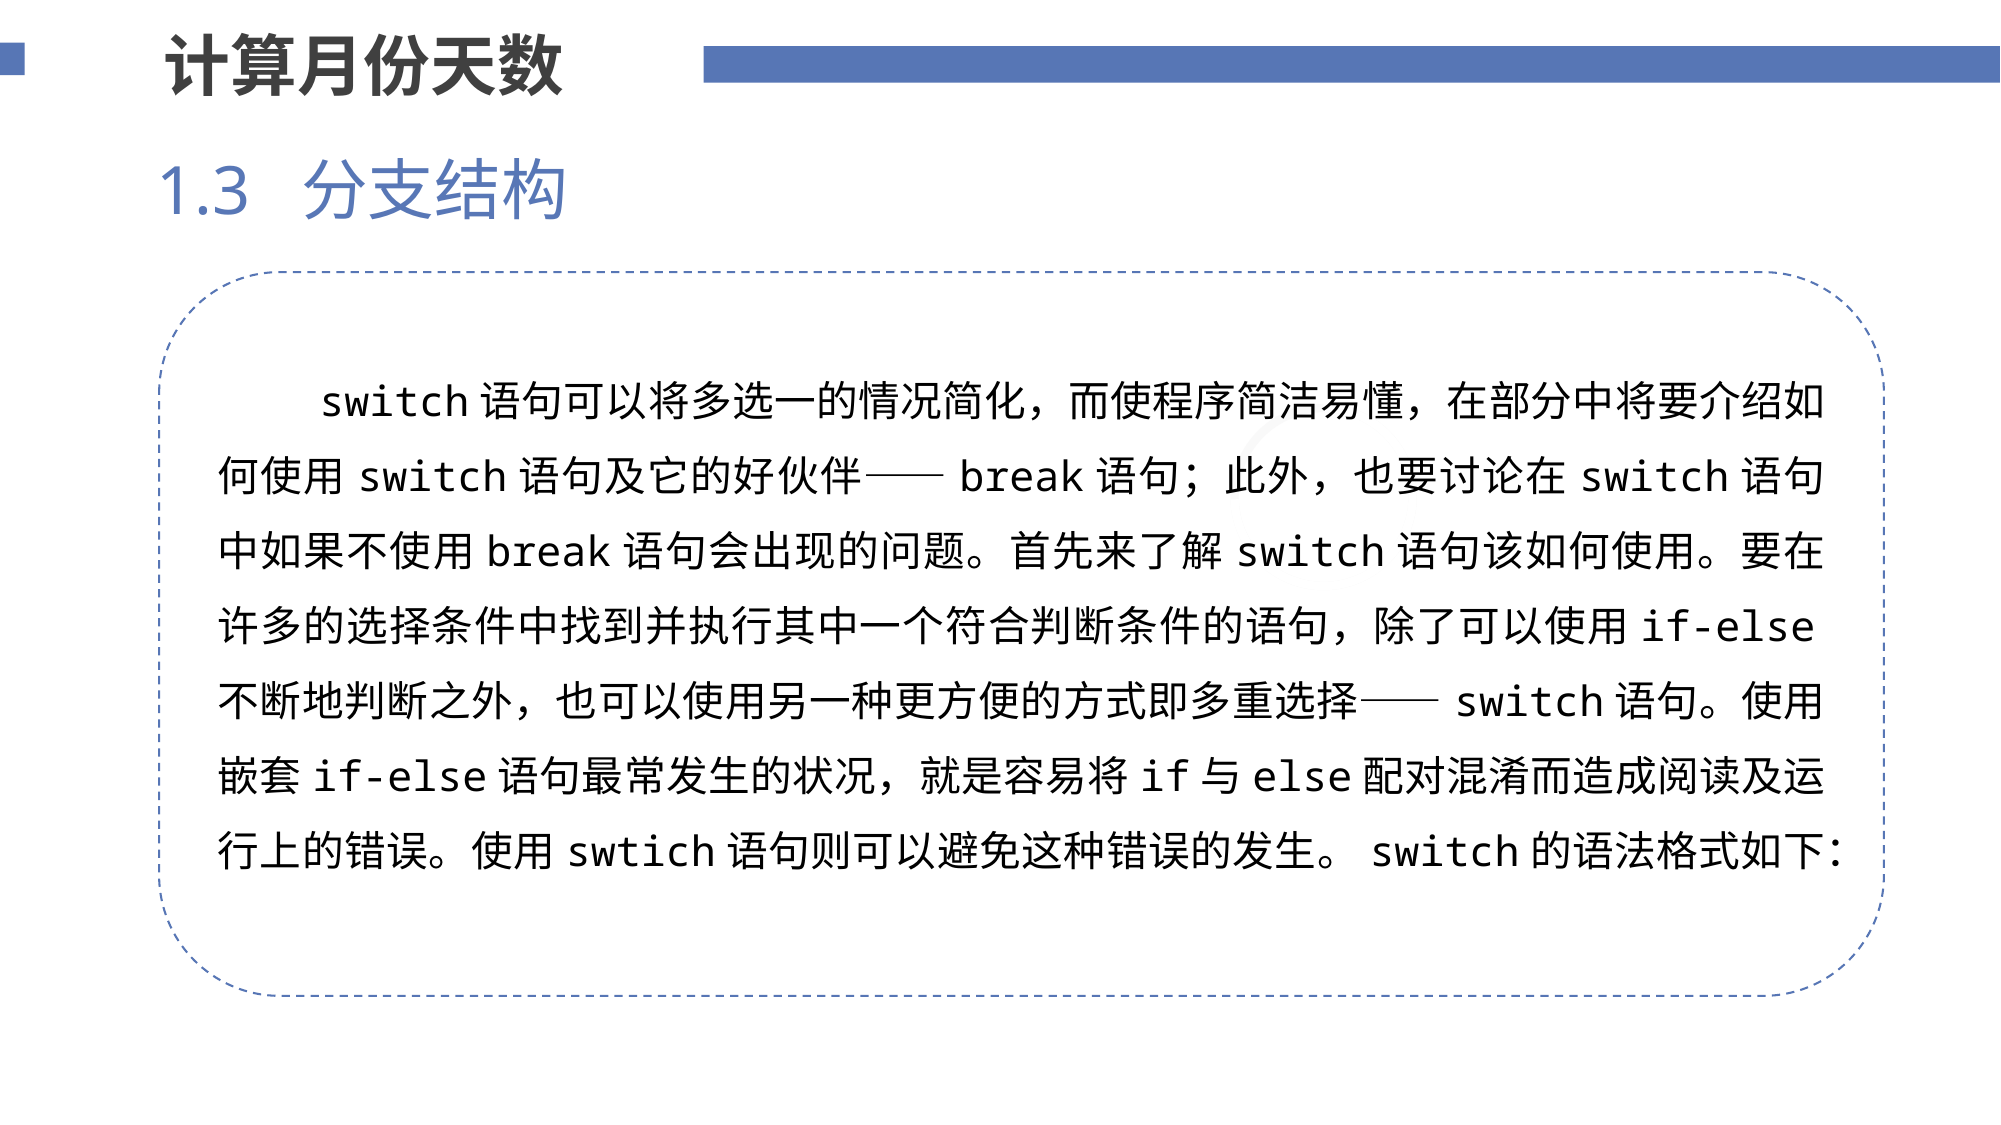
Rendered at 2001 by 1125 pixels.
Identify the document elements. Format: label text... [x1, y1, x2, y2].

text_box 计算月份天数 [163, 23, 565, 104]
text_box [1451, 385, 1820, 591]
text_box 1.3 分支结构 [141, 140, 611, 236]
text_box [1234, 407, 1413, 587]
text_box [0, 41, 26, 76]
text_box [158, 271, 1885, 997]
text_box [702, 45, 2000, 84]
